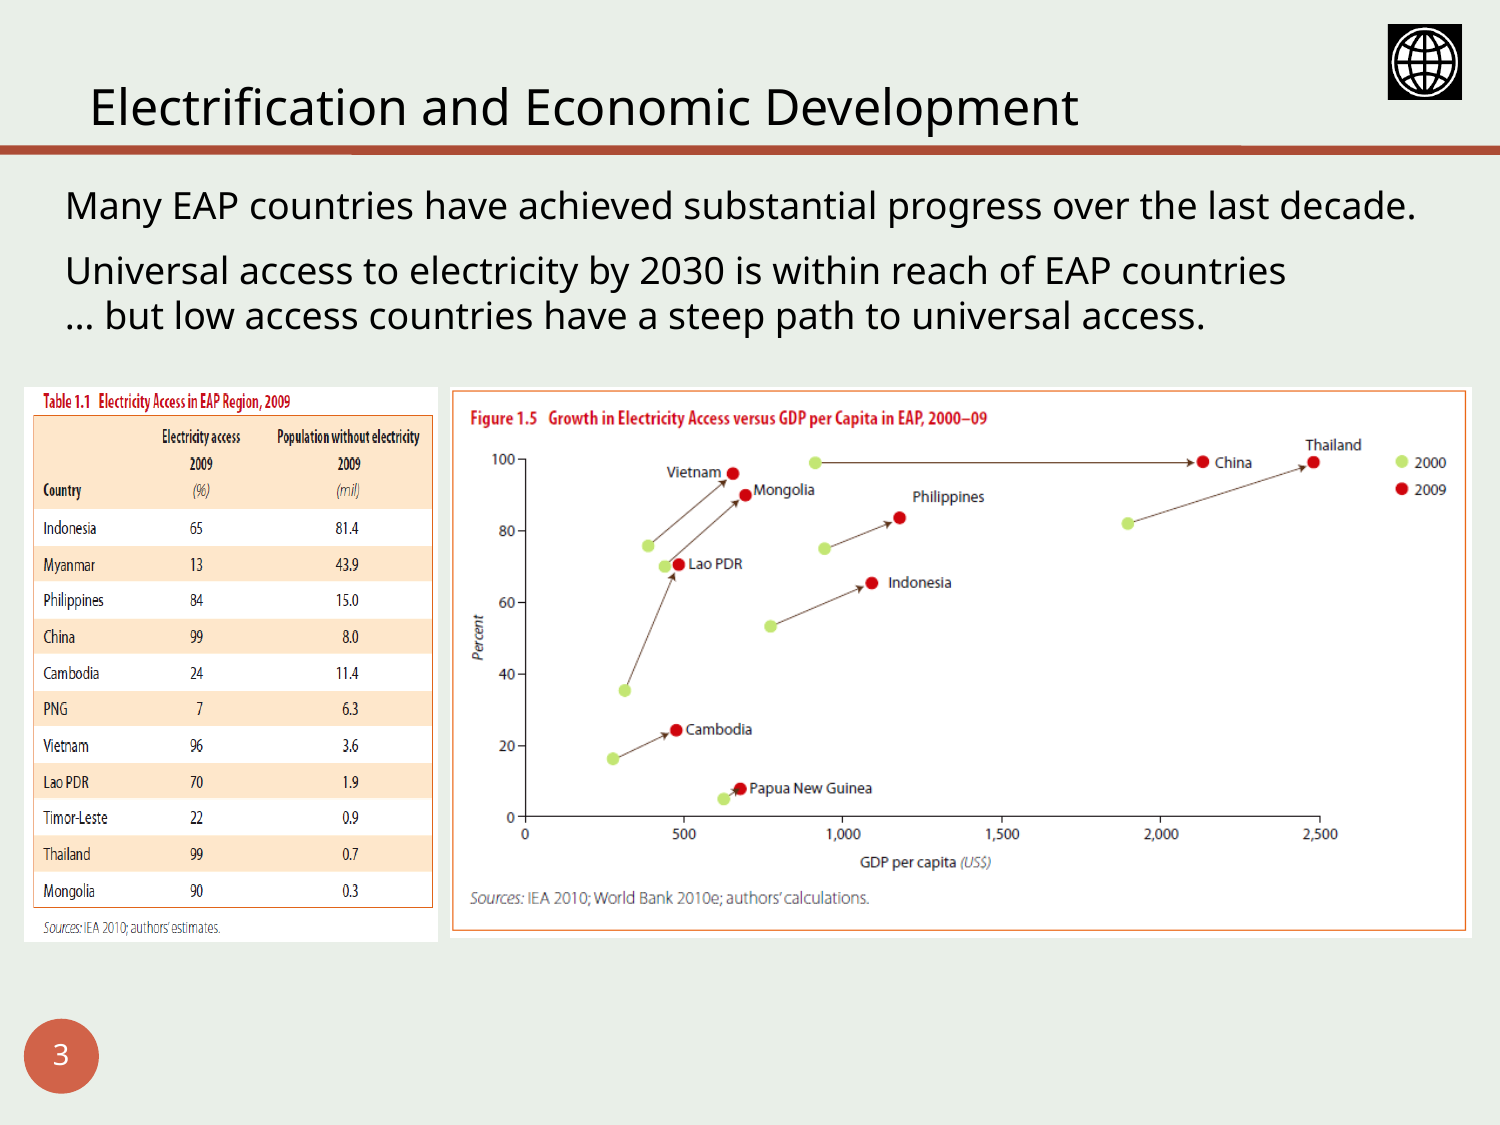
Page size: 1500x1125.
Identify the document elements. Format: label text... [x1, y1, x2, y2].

title Electrification and Economic Development [75, 24, 1425, 145]
slide_number 3 [23, 1018, 99, 1094]
picture [24, 387, 438, 942]
text_box Many EAP countries have achieved substantial progress over the last decade. Universal access to electricity by 2030 is within reach of EAP countries … but low access countries have a steep path to universal access. [50, 174, 1438, 345]
picture [1387, 24, 1463, 101]
picture [449, 387, 1472, 938]
